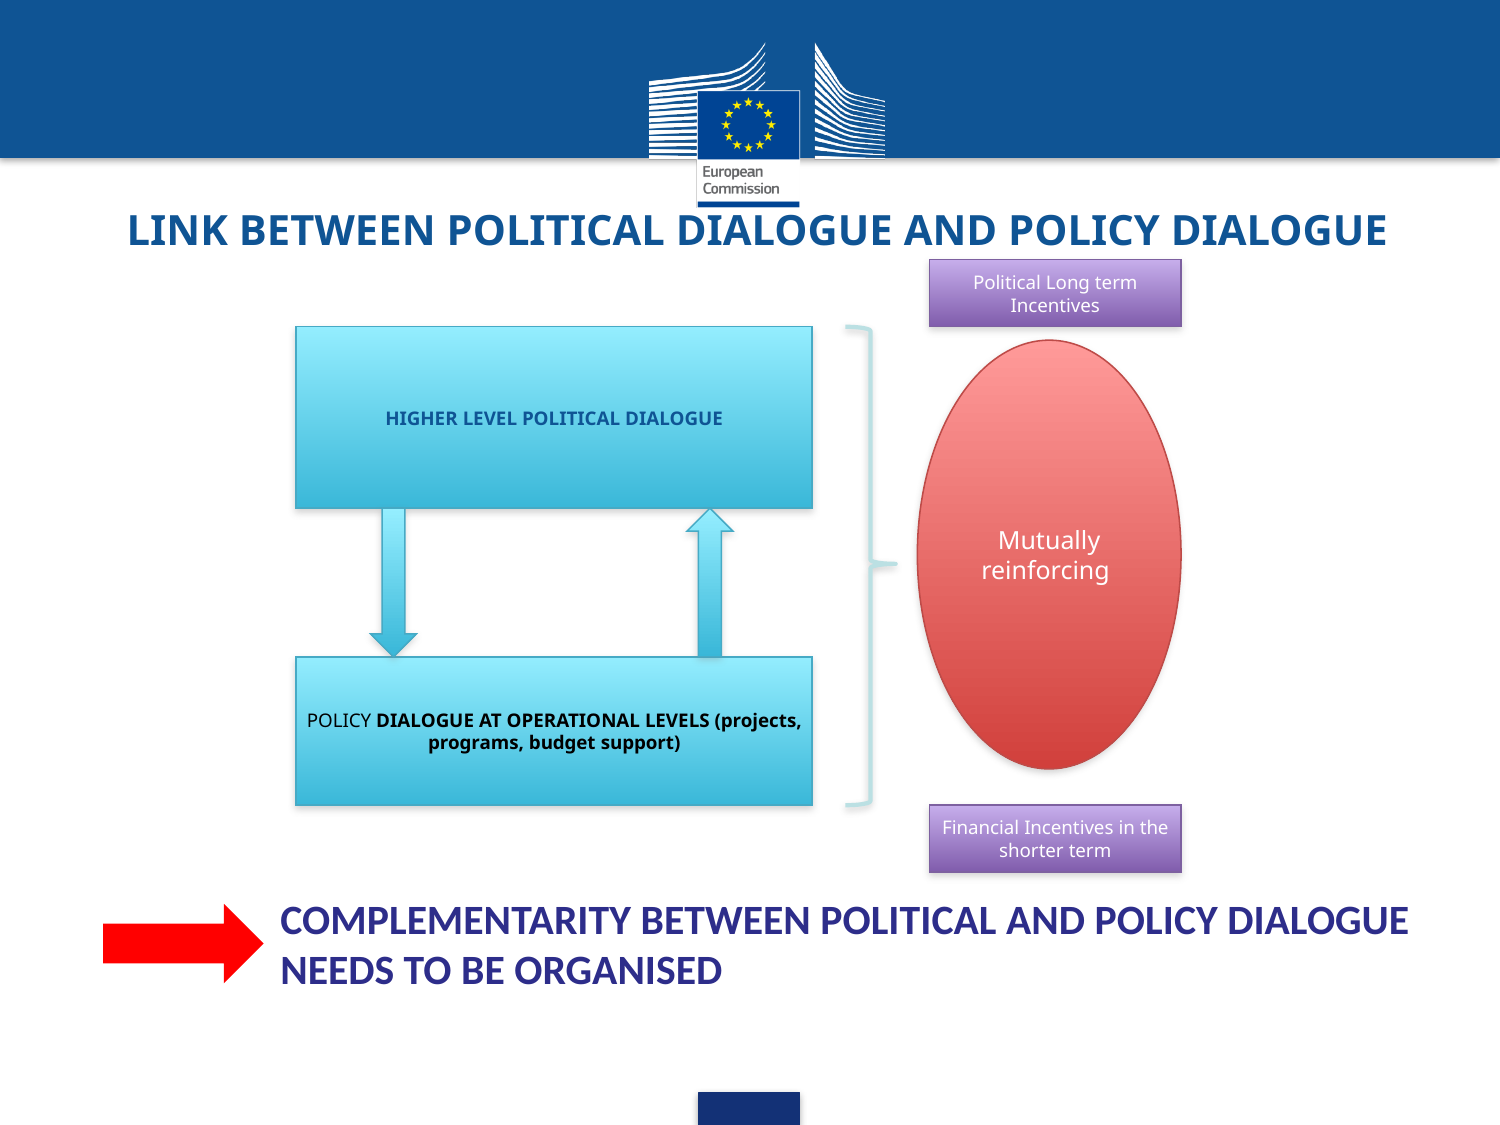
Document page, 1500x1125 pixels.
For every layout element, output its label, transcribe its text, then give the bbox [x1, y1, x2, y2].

text_box LINK BETWEEN POLITICAL DIALOGUE AND POLICY DIALOGUE [0, 196, 1500, 262]
text_box [103, 903, 264, 984]
text_box [845, 326, 896, 806]
text_box Mutually reinforcing [917, 340, 1182, 769]
text_box COMPLEMENTARITY BETWEEN POLITICAL AND POLICY DIALOGUE NEEDS TO BE ORGANISED [265, 885, 1500, 1001]
text_box POLICY DIALOGUE AT OPERATIONAL LEVELS (projects, programs, budget support) [296, 656, 813, 806]
text_box [370, 508, 417, 657]
text_box HIGHER LEVEL POLITICAL DIALOGUE [296, 326, 813, 509]
text_box Financial Incentives in the shorter term [929, 805, 1181, 873]
text_box [687, 508, 733, 657]
picture [649, 42, 885, 196]
text_box Political Long term Incentives [929, 262, 1181, 327]
